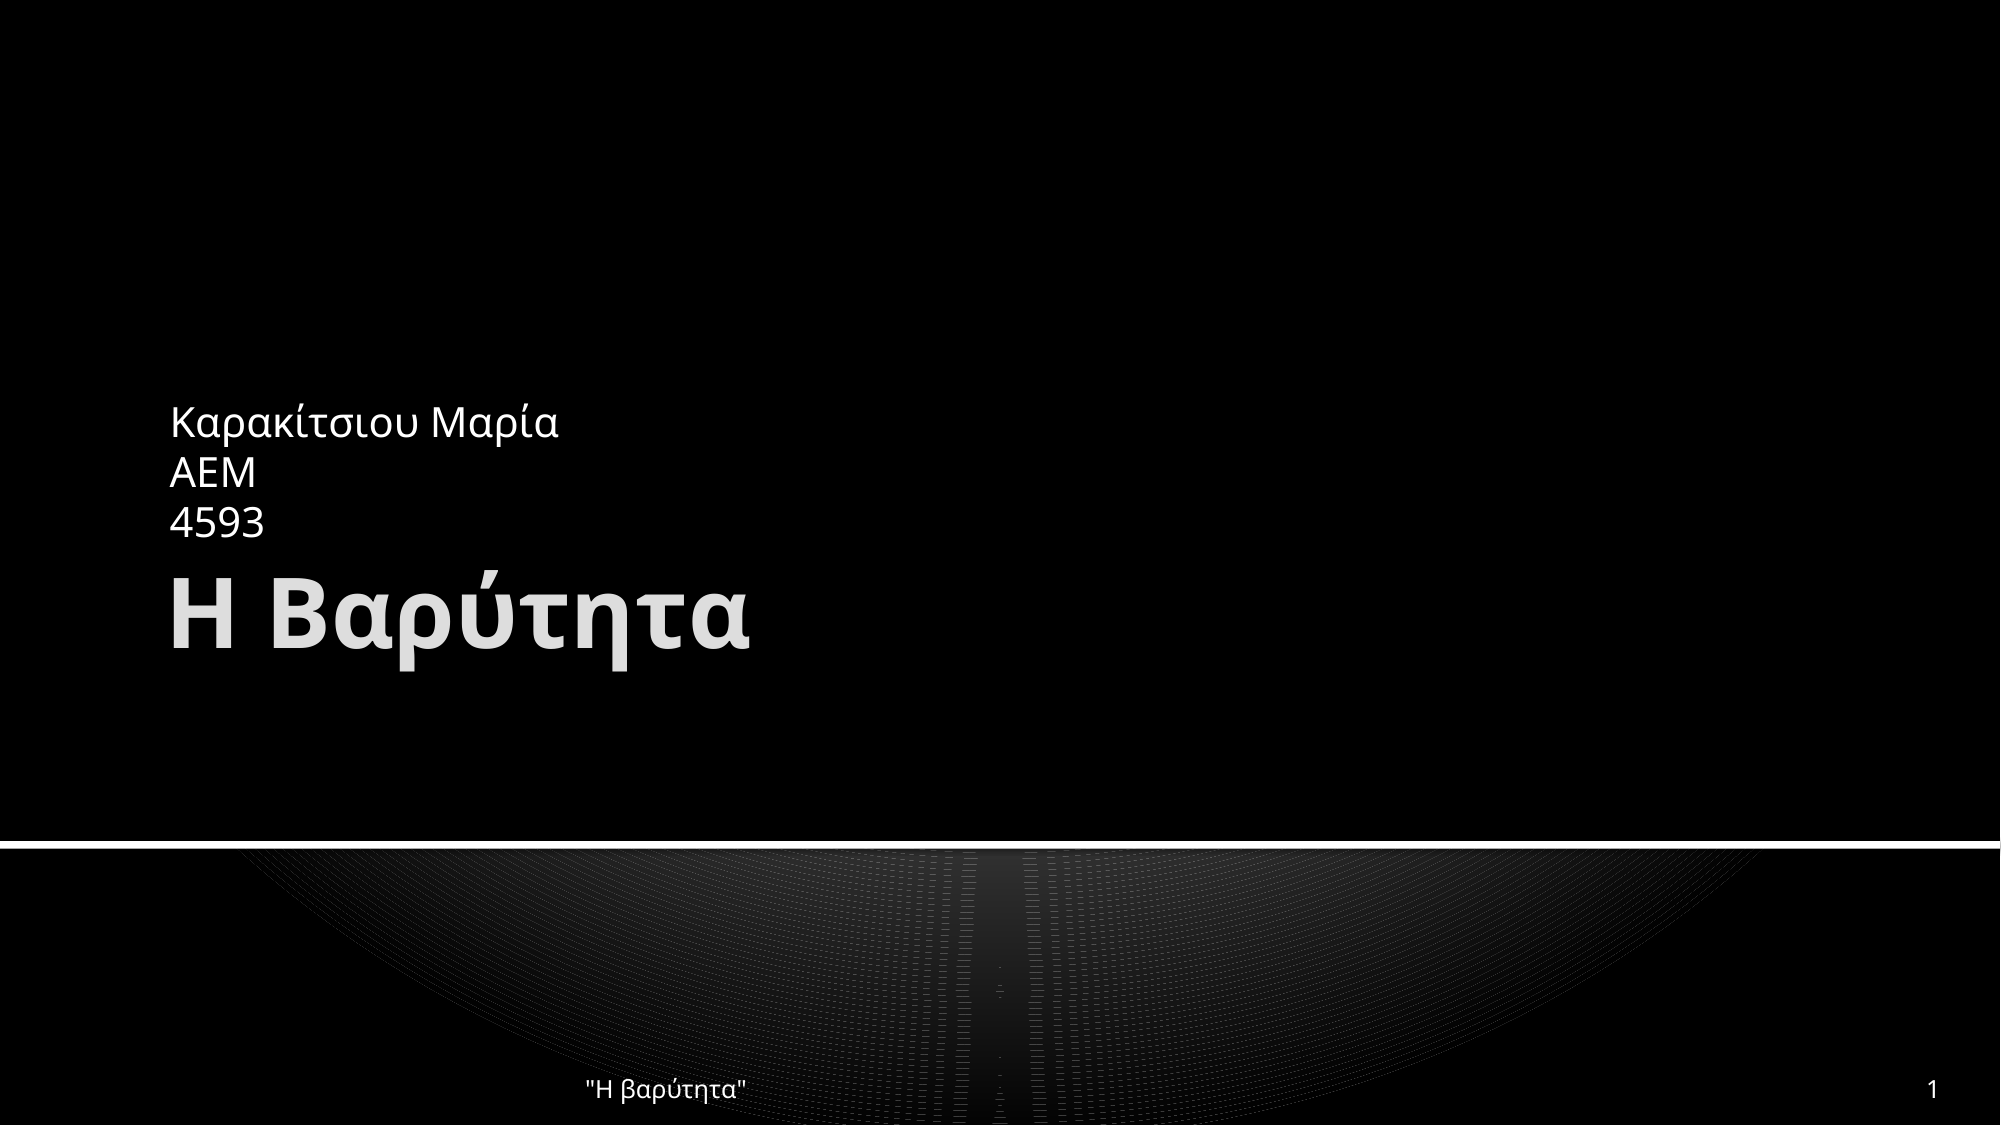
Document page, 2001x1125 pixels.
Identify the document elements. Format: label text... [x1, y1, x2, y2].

footer "Η βαρύτητα" [577, 1062, 1783, 1108]
slide_number 1 [1794, 1062, 1955, 1108]
title Η Βαρύτητα [150, 550, 1917, 825]
subtitle Καρακίτσιου Μαρία ΑΕΜ 4593 [150, 299, 1917, 546]
